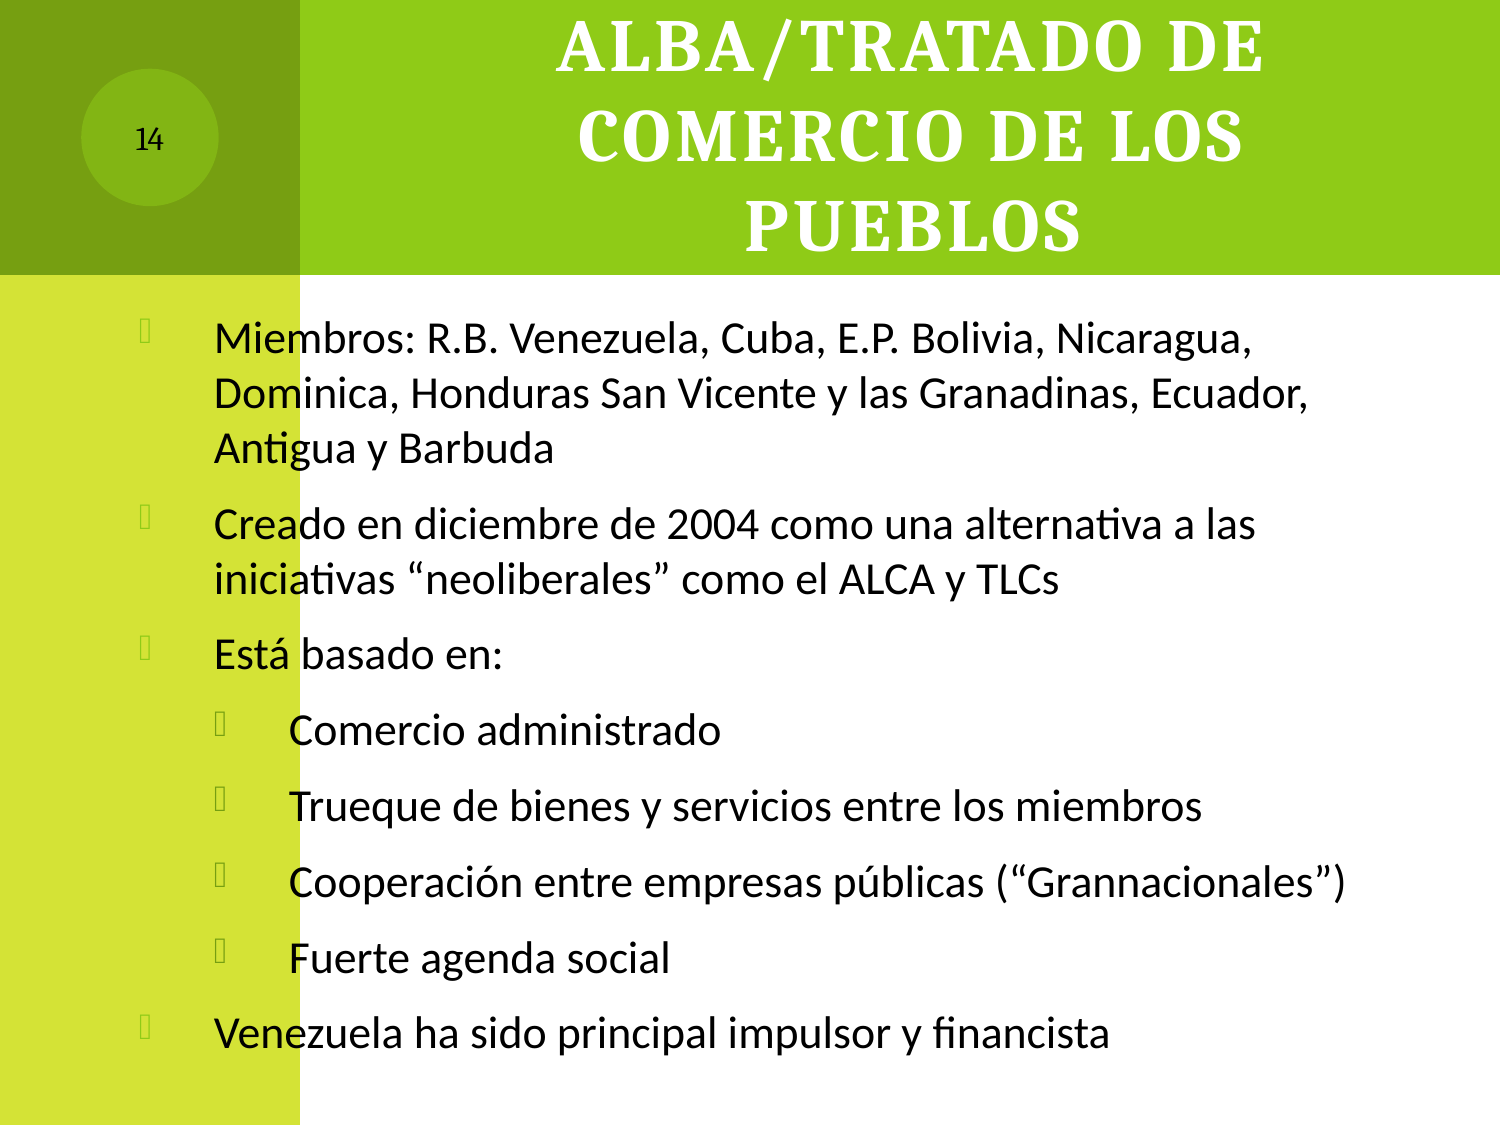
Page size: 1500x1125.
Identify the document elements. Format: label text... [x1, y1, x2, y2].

slide_number 14 [87, 87, 213, 188]
list Miembros: R.B. Venezuela, Cuba, E.P. Bolivia, Nicaragua, Dominica, Honduras San Vicente y las Granadinas, Ecuador, Antigua y Barbuda Creado en diciembre de 2004 como una alternativa a las iniciativas “neoliberales” como el ALCA y TLCs Está basado en: Comercio administrado Trueque de bienes y servicios entre los miembros Cooperación entre empresas públicas (“Grannacionales”) Fuerte agenda social Venezuela ha sido principal impulsor y financista [123, 299, 1425, 1047]
title ALBA/Tratado de Comercio de los Pueblos [399, 37, 1425, 225]
